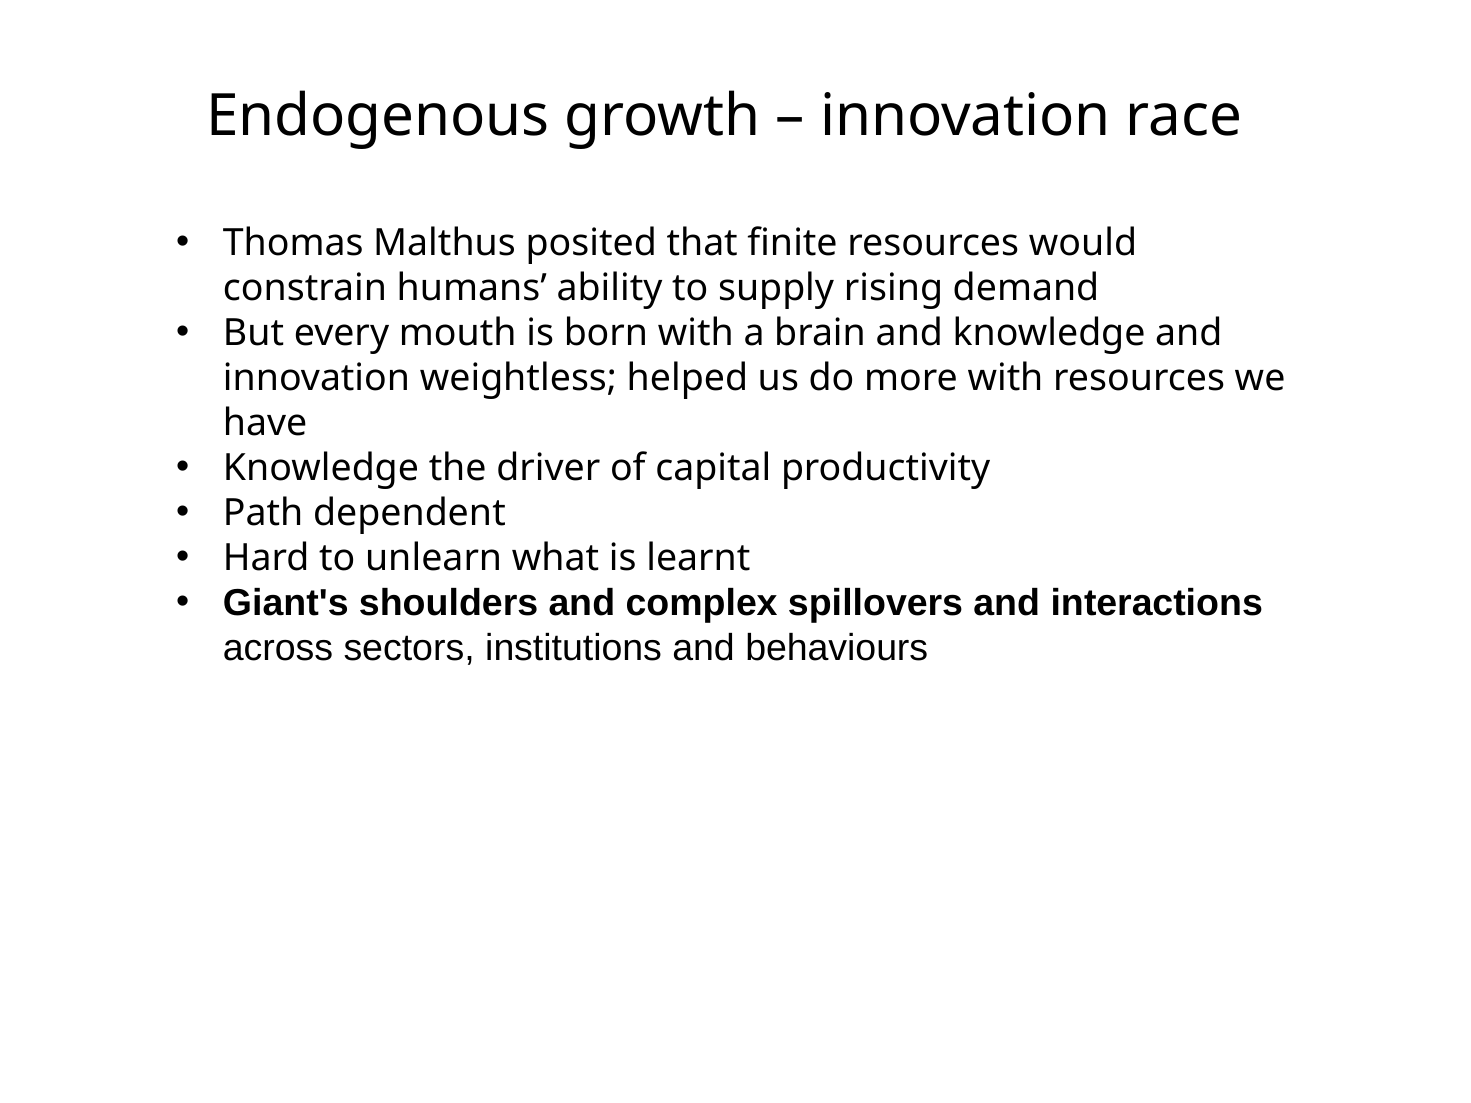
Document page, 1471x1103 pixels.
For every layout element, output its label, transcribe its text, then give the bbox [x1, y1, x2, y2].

title Endogenous growth – innovation race [62, 76, 1386, 148]
text_box Thomas Malthus posited that finite resources would constrain humans’ ability to supply rising demand But every mouth is born with a brain and knowledge and innovation weightless; helped us do more with resources we have Knowledge the driver of capital productivity Path dependent Hard to unlearn what is learnt Giant's shoulders and complex spillovers and interactions across sectors, institutions and behaviours [161, 210, 1318, 721]
